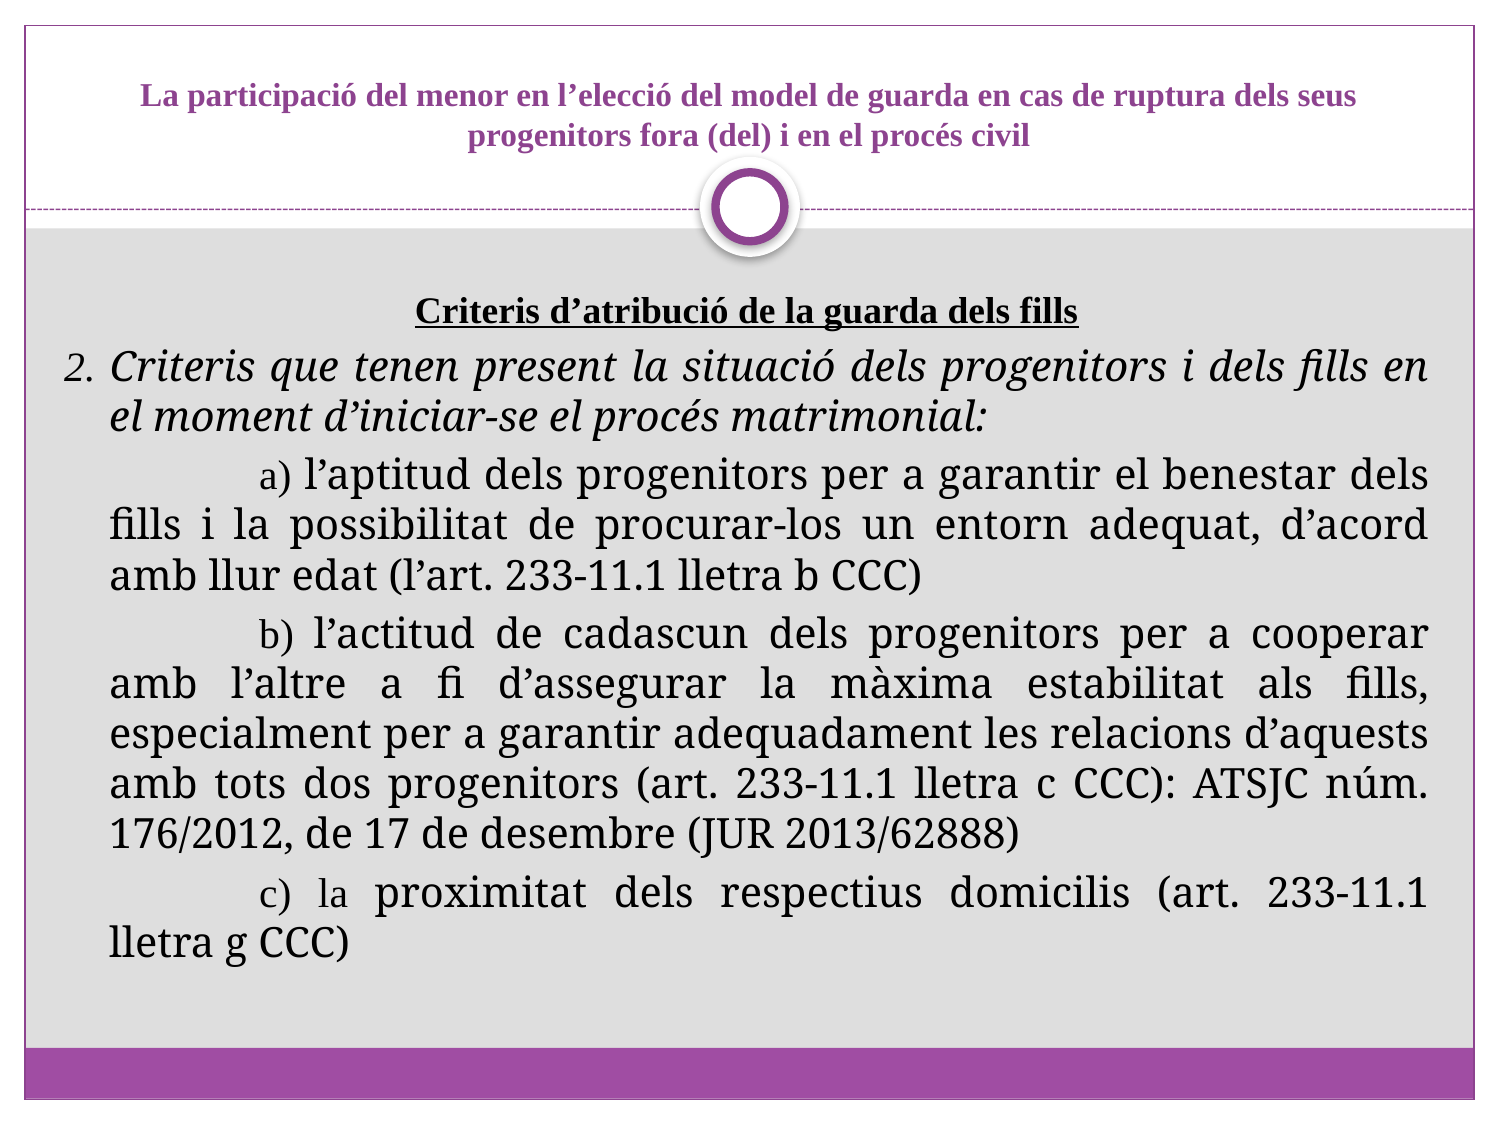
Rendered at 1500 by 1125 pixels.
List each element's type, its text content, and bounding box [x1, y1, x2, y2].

title La participació del menor en l’elecció del model de guarda en cas de ruptura dels seus progenitors fora (del) i en el procés civil [49, 42, 1450, 161]
list Criteris d’atribució de la guarda dels fills 2. Criteris que tenen present la situació dels progenitors i dels fills en el moment d’iniciar-se el procés matrimonial: a) l’aptitud dels progenitors per a garantir el benestar dels fills i la possibilitat de procurar-los un entorn adequat, d’acord amb llur edat (l’art. 233-11.1 lletra b CCC) b) l’actitud de cadascun dels progenitors per a cooperar amb l’altre a fi d’assegurar la màxima estabilitat als fills, especialment per a garantir adequadament les relacions d’aquests amb tots dos progenitors (art. 233-11.1 lletra c CCC): ATSJC núm. 176/2012, de 17 de desembre (JUR 2013/62888) c) la proximitat dels respectius domicilis (art. 233-11.1 lletra g CCC) [49, 278, 1445, 1001]
